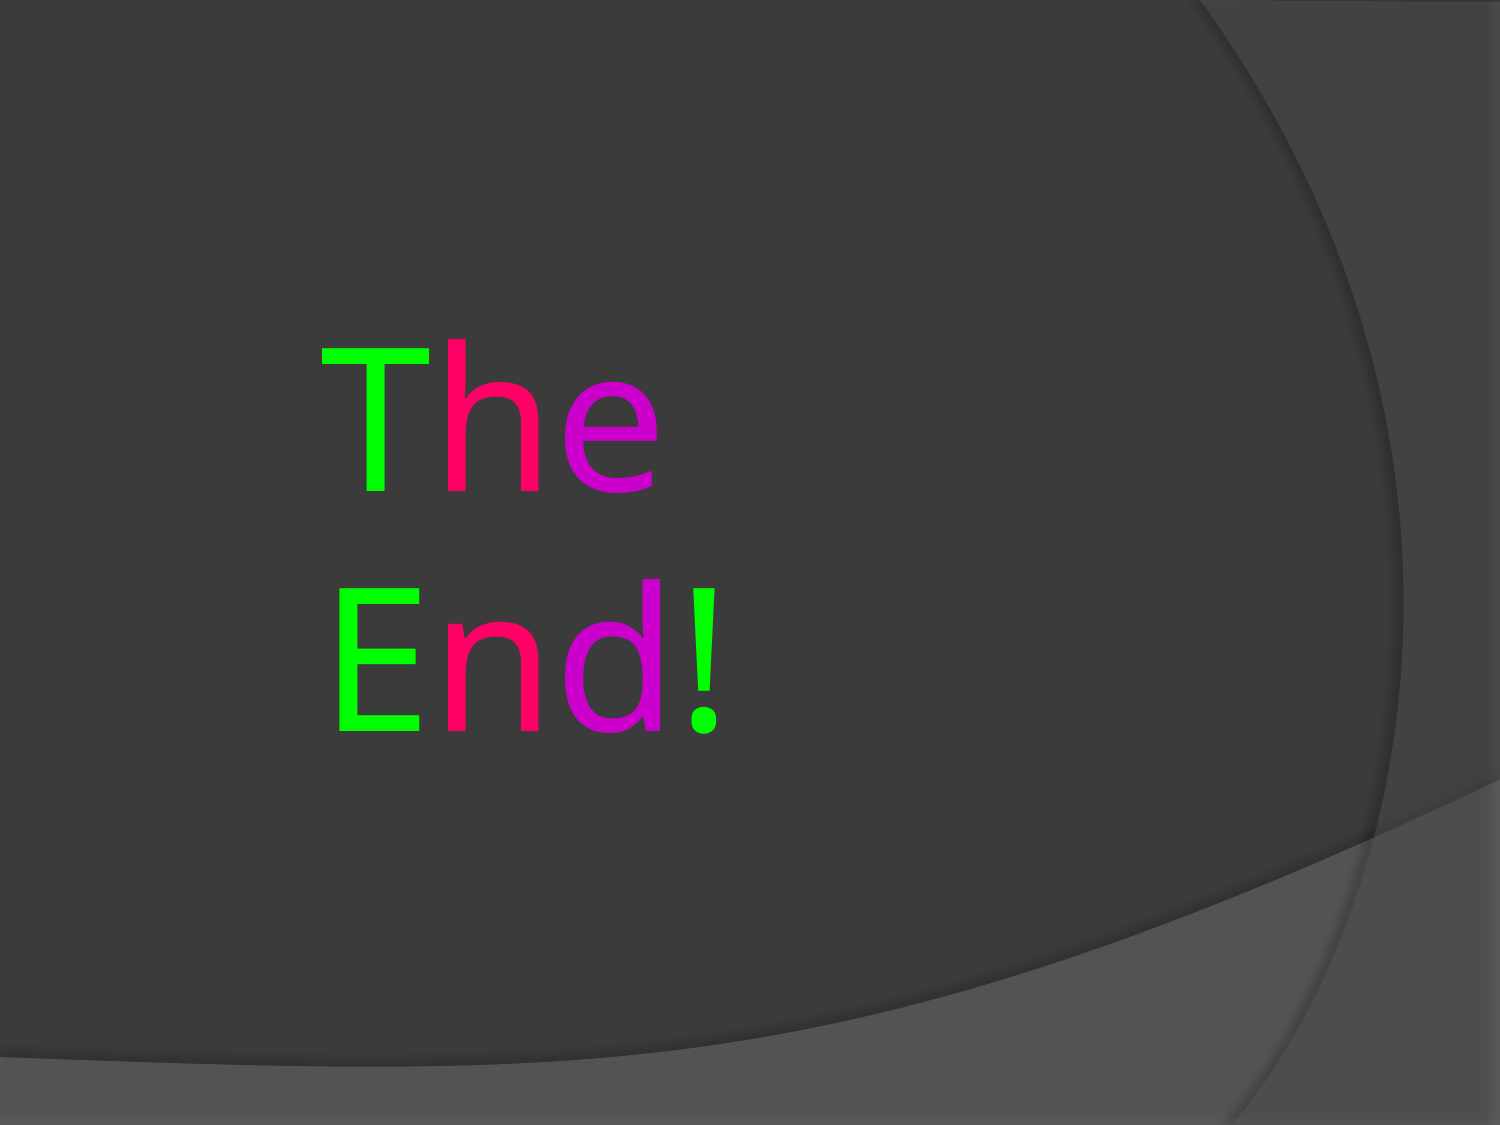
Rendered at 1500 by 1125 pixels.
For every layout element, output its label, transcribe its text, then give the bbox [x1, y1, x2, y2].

title The End! [312, 437, 1075, 625]
